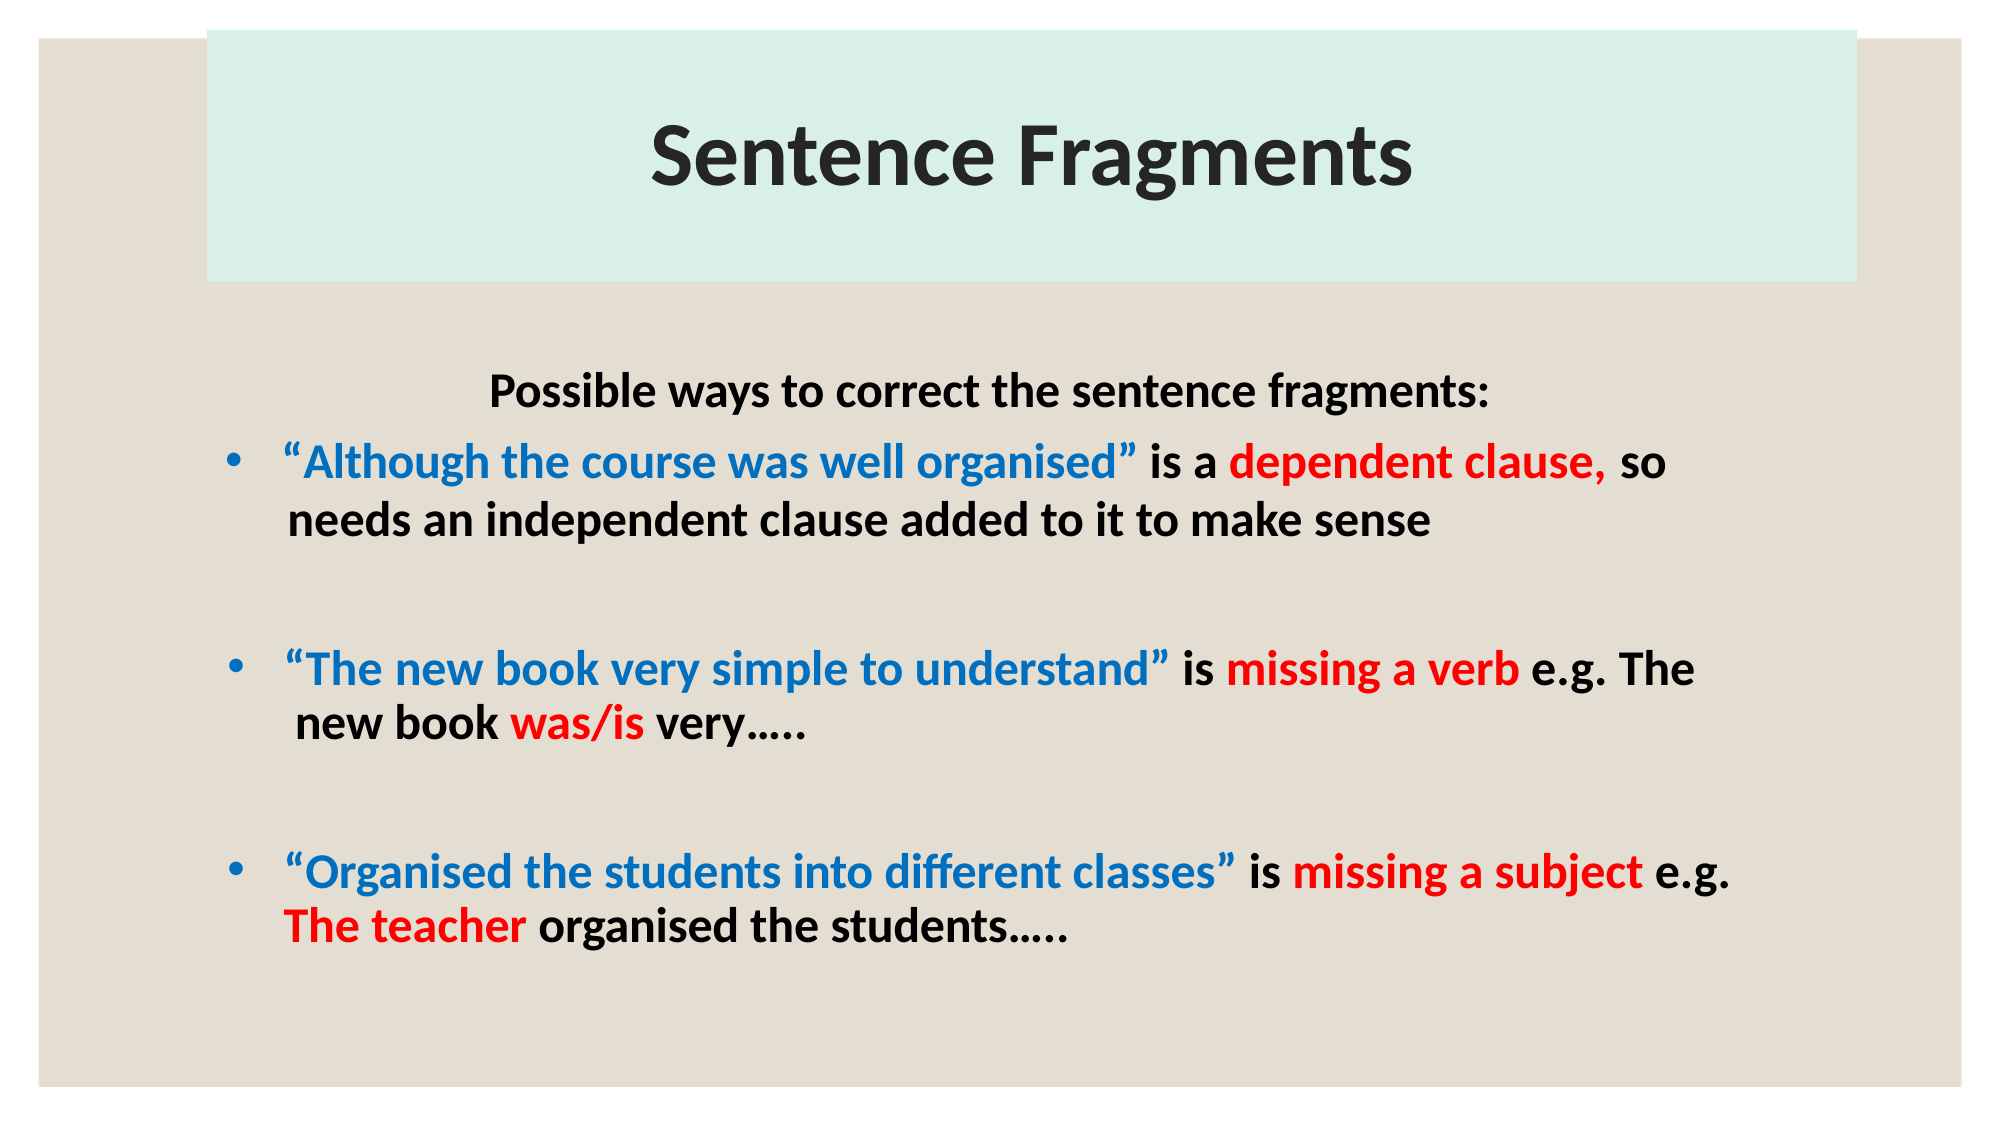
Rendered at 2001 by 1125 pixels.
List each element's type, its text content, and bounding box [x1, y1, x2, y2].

picture [38, 38, 1962, 1087]
text_box Possible ways to correct the sentence fragments: “Although the course was well organised” is a dependent clause, so needs an independent clause added to it to make sense “The new book very simple to understand” is missing a verb e.g. The new book was/is very….. “Organised the students into different classes” is missing a subject e.g. The teacher organised the students….. [225, 339, 1746, 953]
title Sentence Fragments [207, 29, 1858, 282]
